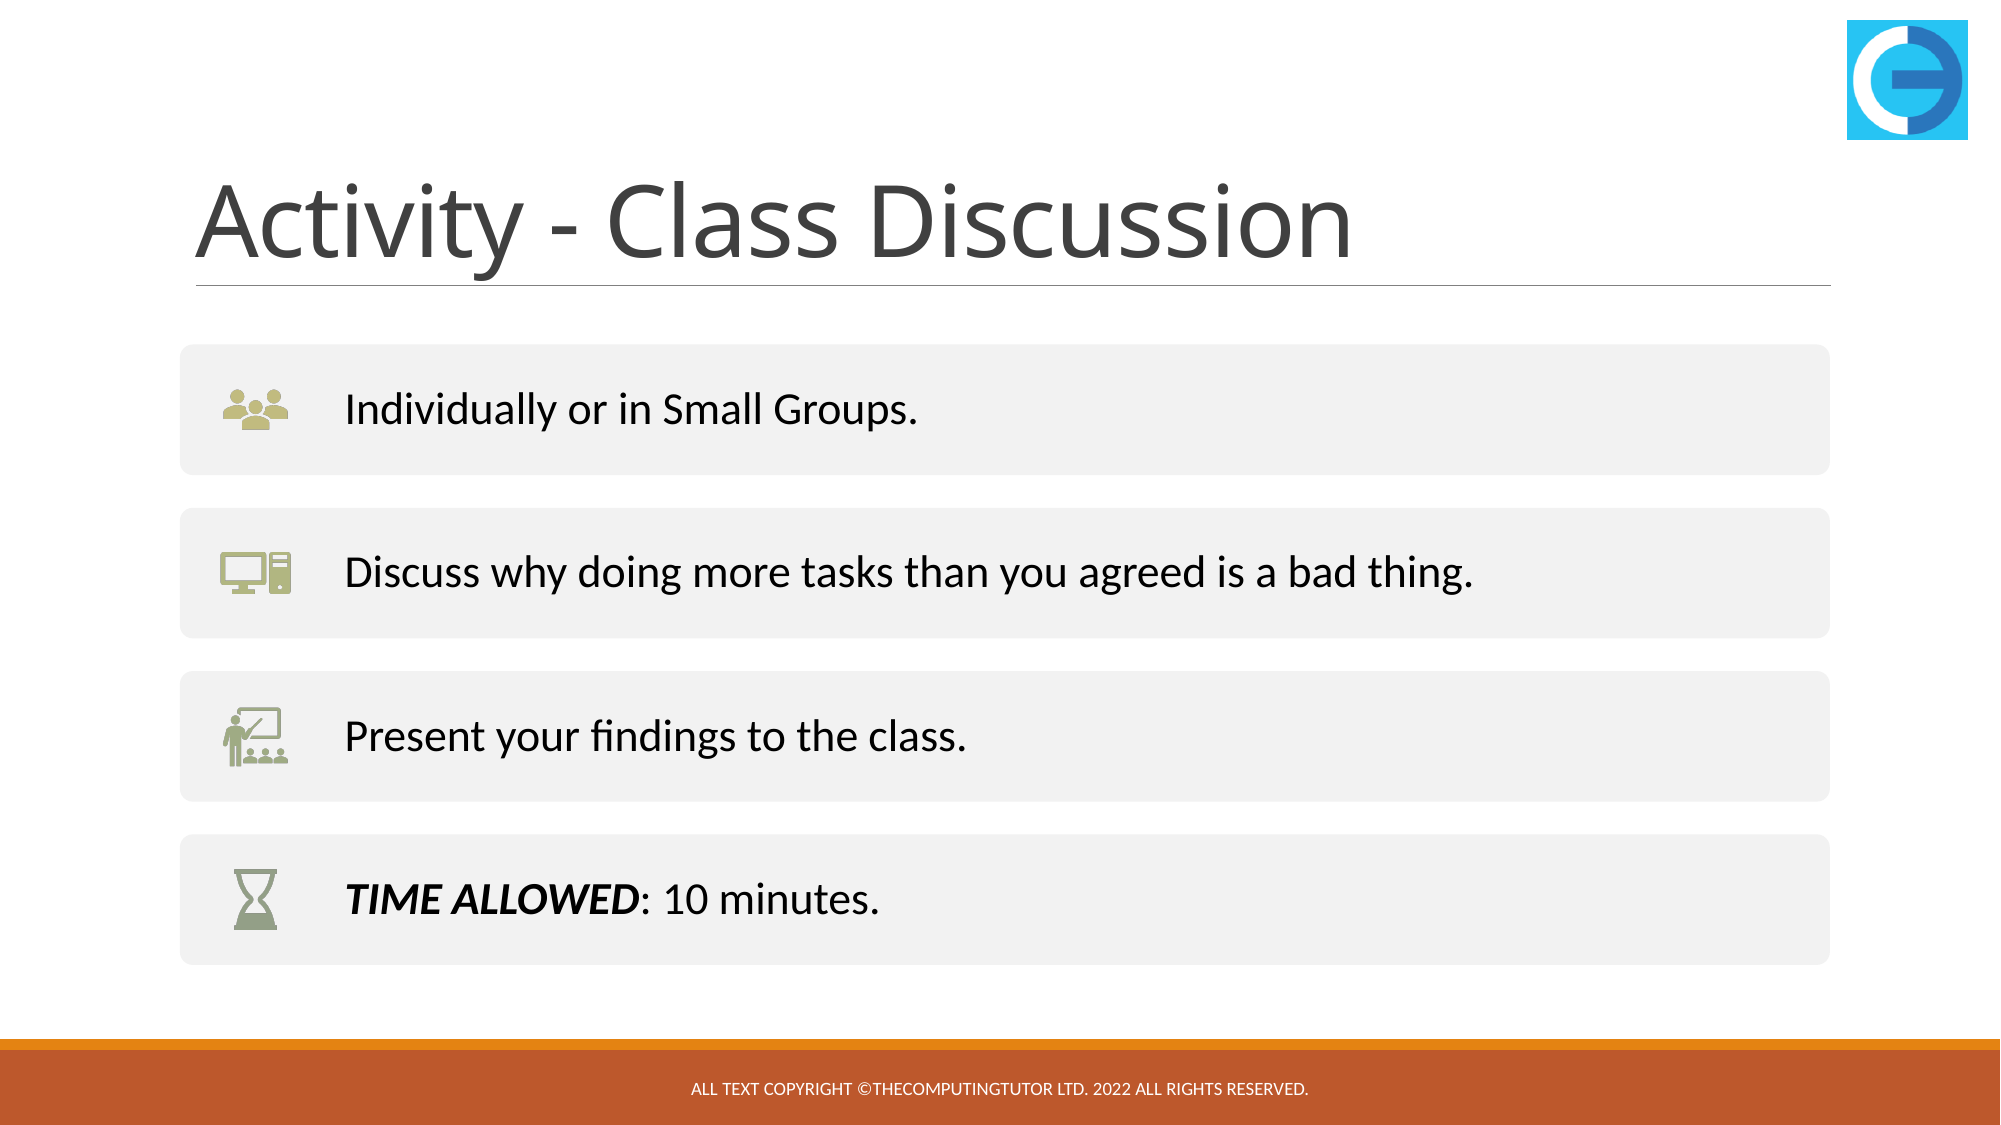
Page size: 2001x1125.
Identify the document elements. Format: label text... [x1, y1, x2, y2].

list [179, 343, 1831, 966]
footer All text copyright ©TheComputingTutor Ltd. 2022 All rights Reserved. [604, 1059, 1396, 1120]
title Activity - Class Discussion [180, 47, 1830, 285]
picture [1847, 20, 1968, 140]
